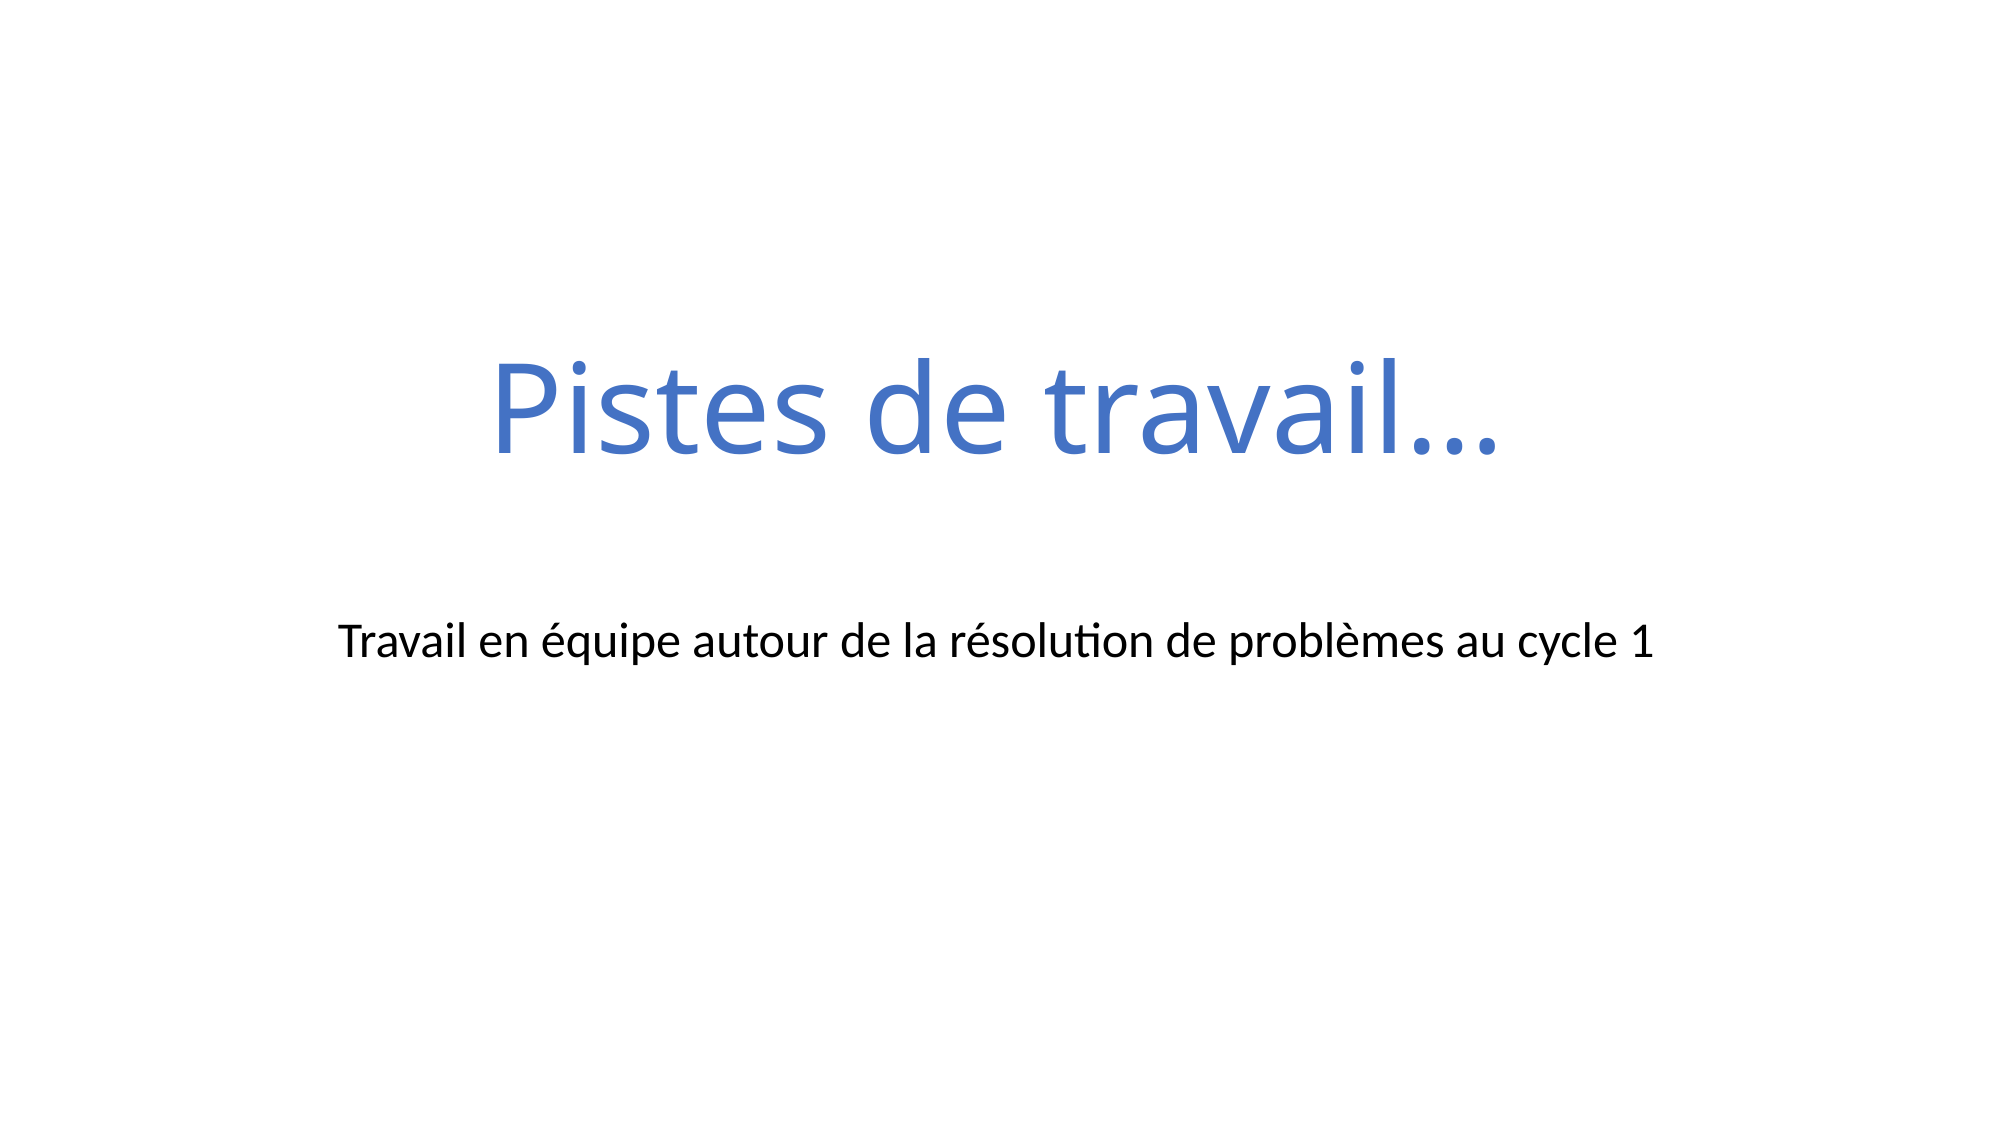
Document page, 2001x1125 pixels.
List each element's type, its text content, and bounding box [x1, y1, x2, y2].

title Pistes de travail… [246, 299, 1747, 489]
subtitle Travail en équipe autour de la résolution de problèmes au cycle 1 [246, 606, 1747, 716]
